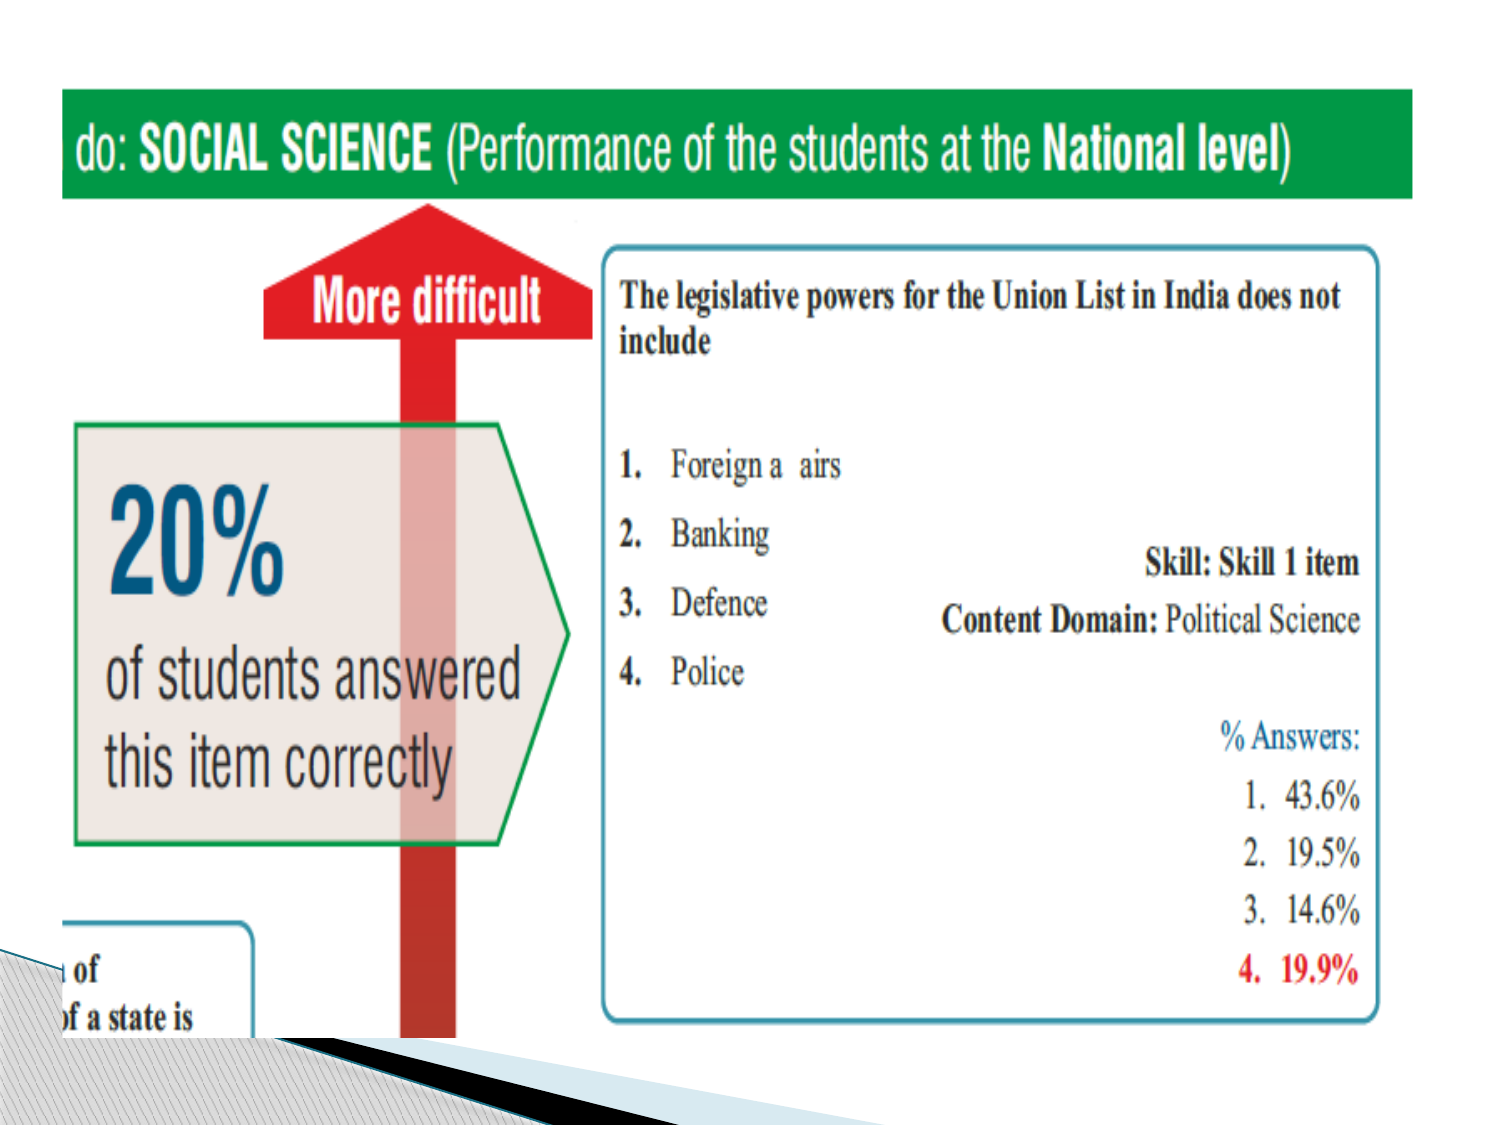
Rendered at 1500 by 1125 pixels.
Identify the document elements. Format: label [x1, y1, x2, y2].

picture [62, 87, 1434, 1038]
